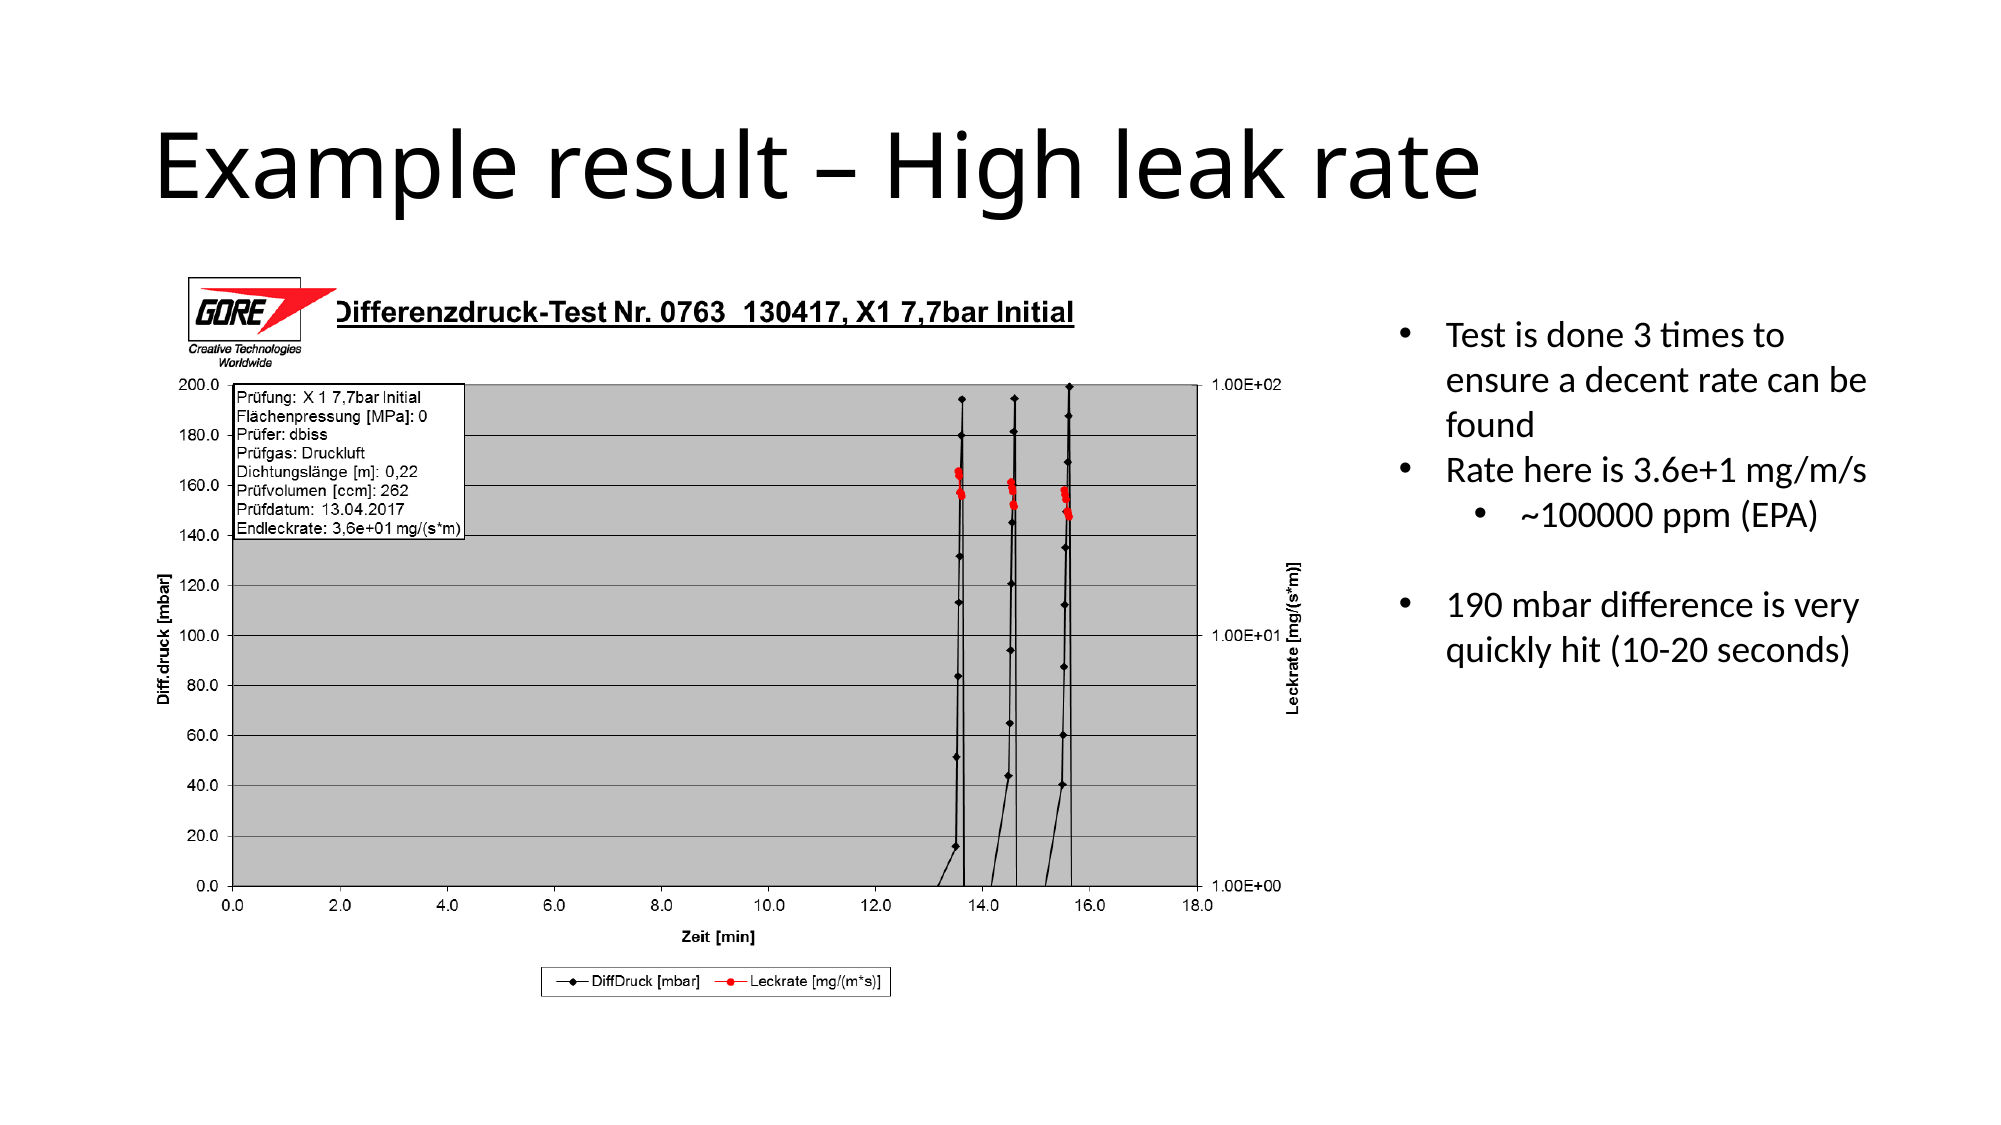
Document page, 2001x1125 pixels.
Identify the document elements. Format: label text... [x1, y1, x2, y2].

text_box Test is done 3 times to ensure a decent rate can be found Rate here is 3.6e+1 mg/m/s ~100000 ppm (EPA) 190 mbar difference is very quickly hit (10-20 seconds) [1384, 302, 1906, 678]
title Example result – High leak rate [137, 59, 1863, 278]
picture [137, 277, 1322, 1000]
